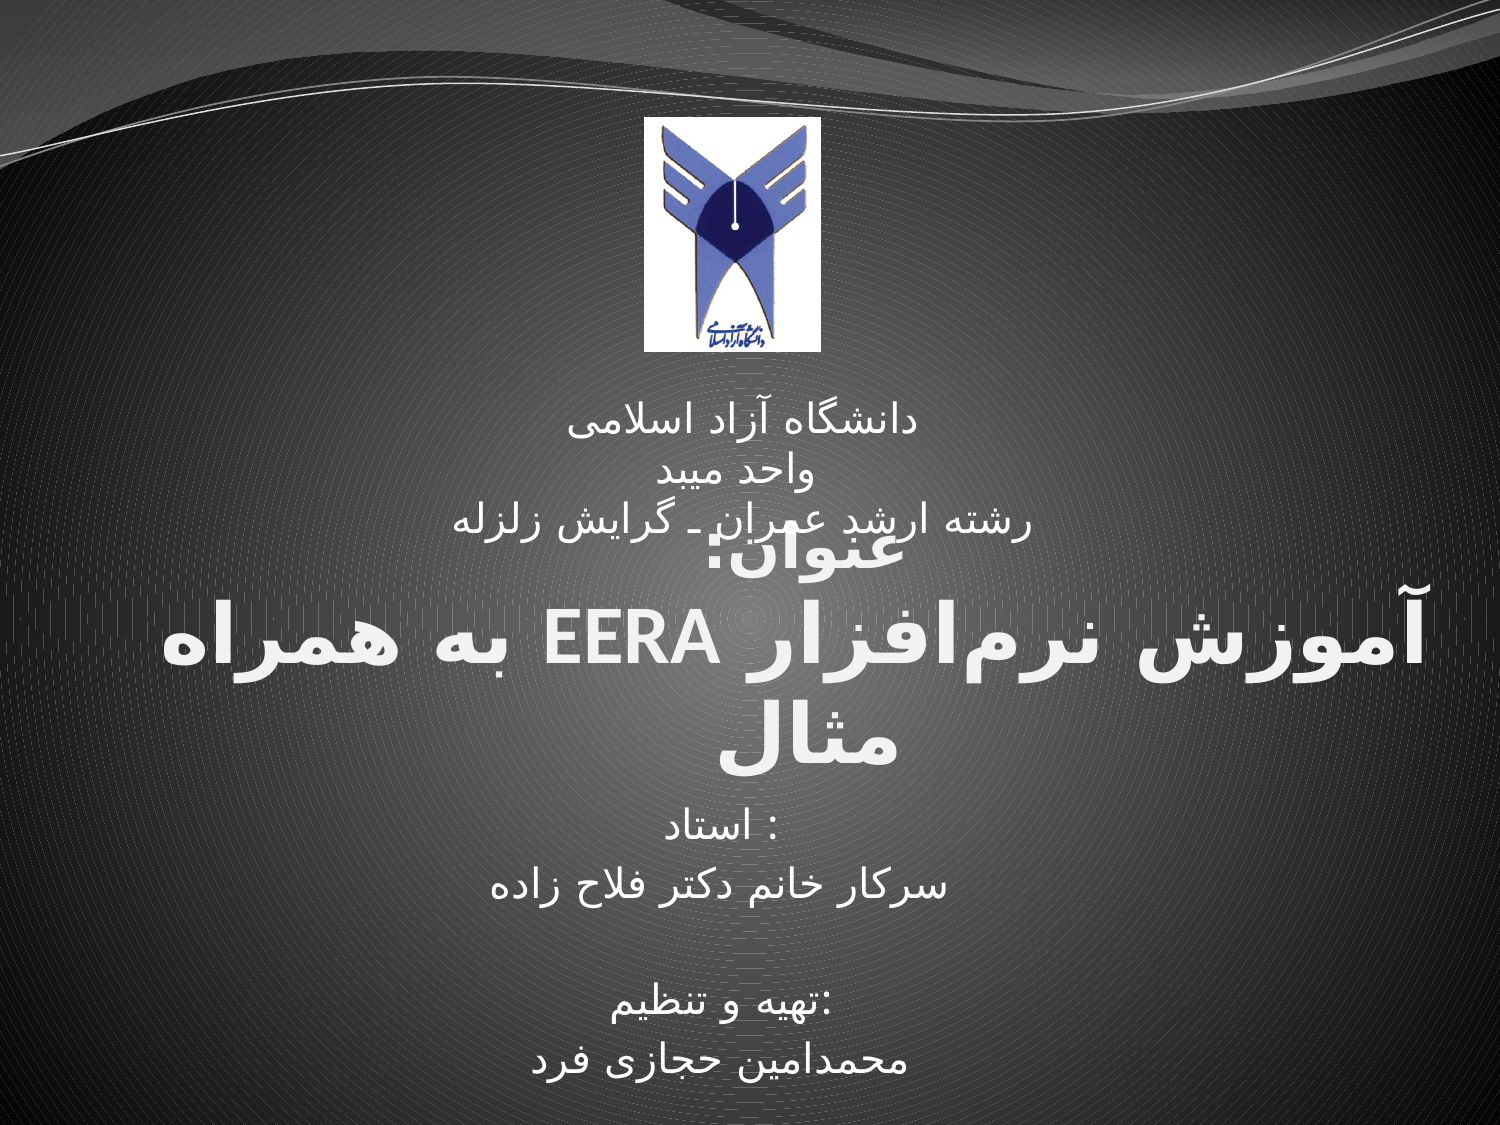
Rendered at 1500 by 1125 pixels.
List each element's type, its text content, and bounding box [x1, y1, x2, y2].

text_box دانشگاه آزاد اسلامی واحد میبد رشته ارشد عمران ـ گرایش زلزله [423, 384, 1049, 549]
title عنوان: آموزش نرم‌افزار EERA به همراه مثال [152, 480, 1441, 781]
subtitle استاد : سرکار خانم دکتر فلاح زاده تهیه و تنظیم: محمدامین حجازی فرد [87, 790, 1376, 1079]
picture [644, 117, 821, 352]
